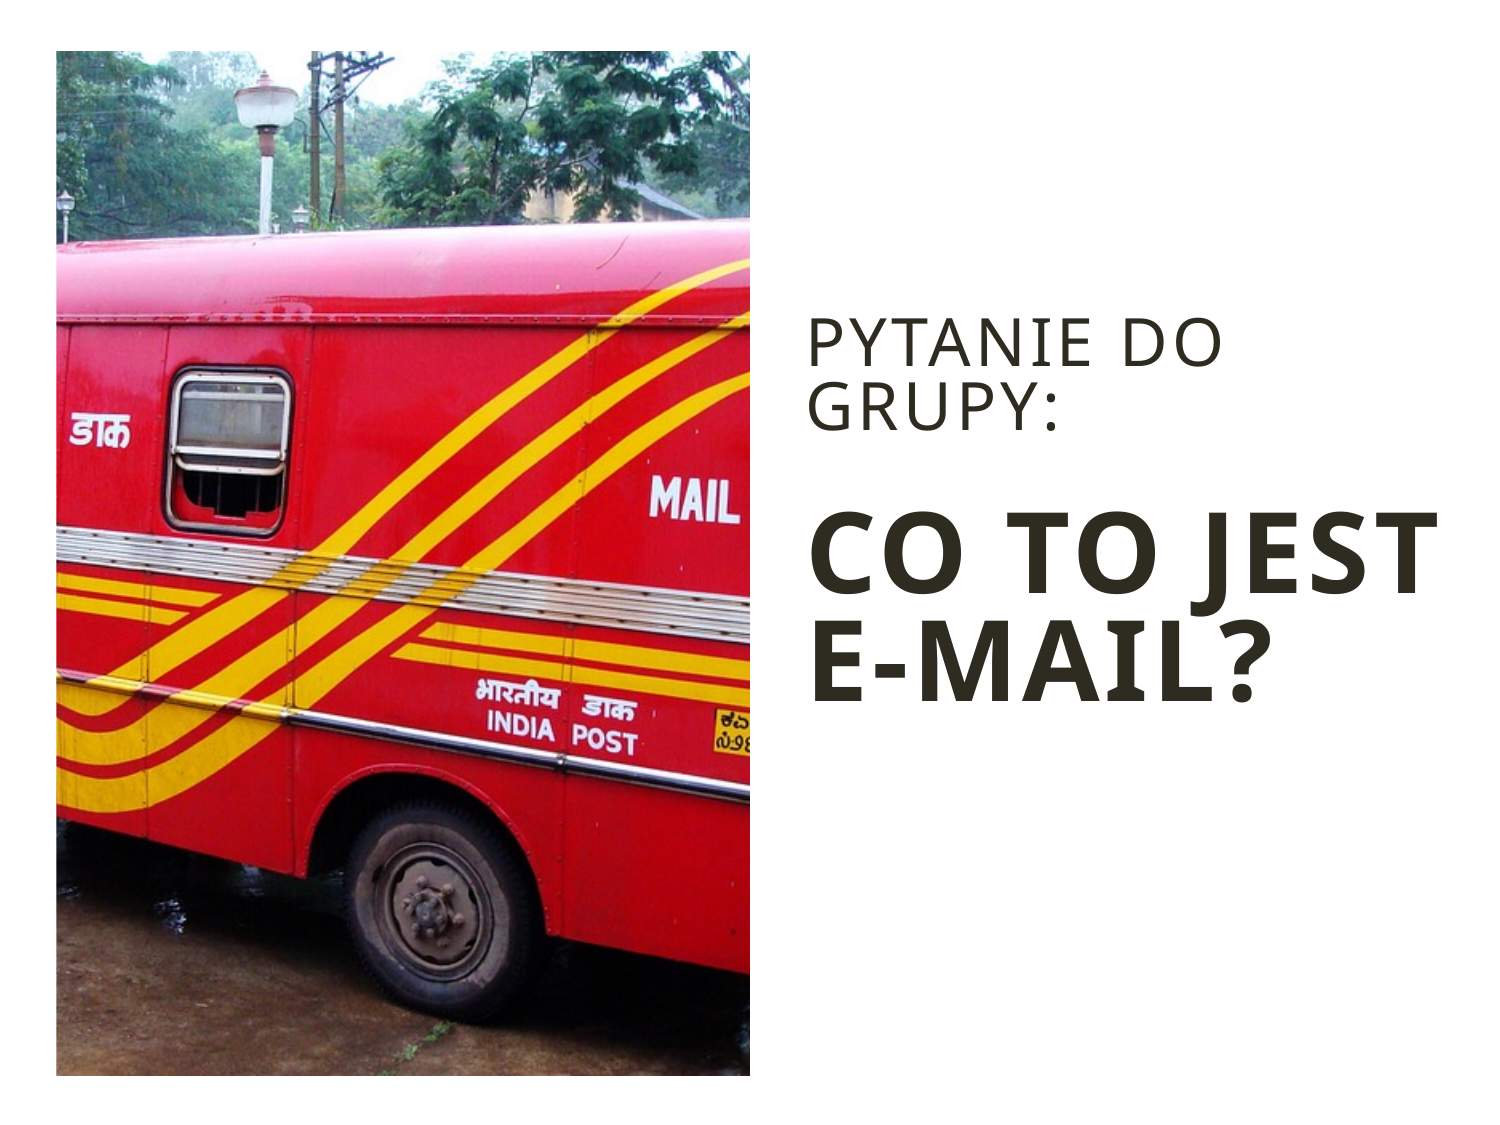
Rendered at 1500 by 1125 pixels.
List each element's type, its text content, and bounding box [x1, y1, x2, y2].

picture [56, 51, 751, 1076]
title PYTANIE Do GRUPY: CO TO JEST E-MAIL? [790, 58, 1500, 1125]
